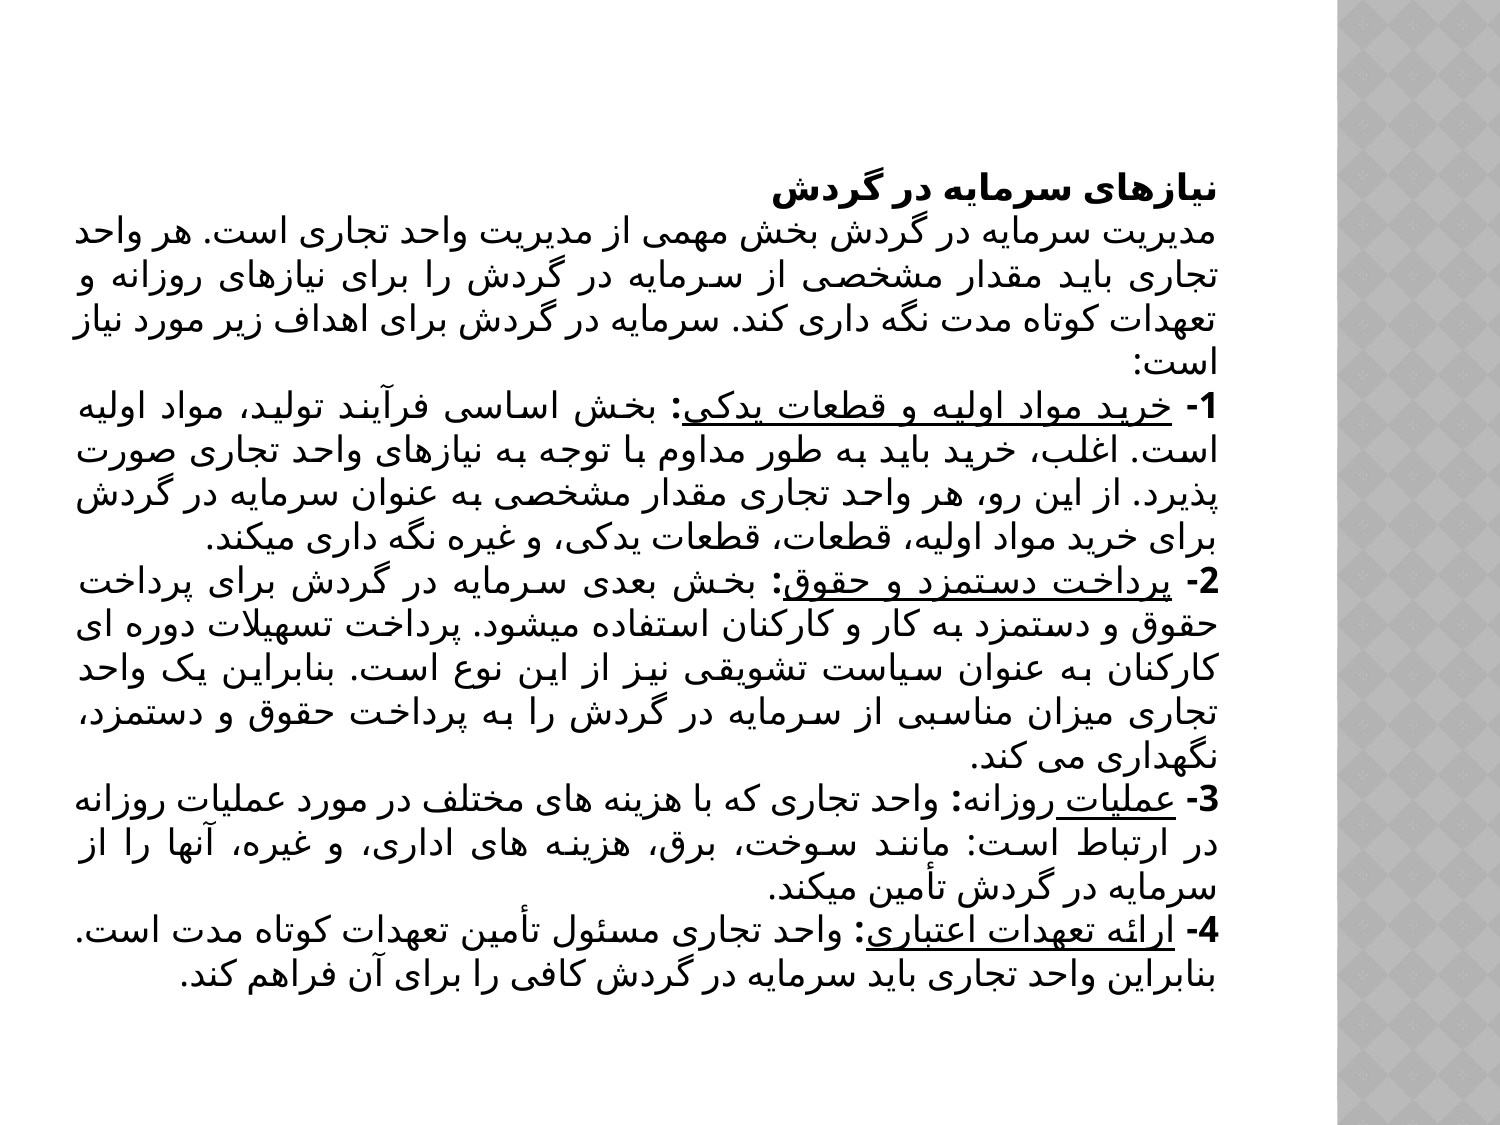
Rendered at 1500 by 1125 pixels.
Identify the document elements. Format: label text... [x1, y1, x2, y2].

text_box نیازهای سرمایه در گردش مدیریت سرمایه در گردش بخش مهمی از مدیریت واحد تجاری است. هر واحد تجاری باید مقدار مشخصی از سرمایه در گردش را برای نیازهای روزانه و تعهدات کوتاه مدت نگه داری کند. سرمایه در گردش برای اهداف زیر مورد نیاز است: 1- خرید مواد اولیه و قطعات یدکی: بخش اساسی فرآیند تولید، مواد اولیه است. اغلب، خرید باید به طور مداوم با توجه به نیازهای واحد تجاری صورت پذیرد. از این رو، هر واحد تجاری مقدار مشخصی به عنوان سرمایه در گردش برای خرید مواد اولیه، قطعات، قطعات یدکی، و غیره نگه داری می‏کند. 2- پرداخت دستمزد و حقوق: بخش بعدی سرمایه در گردش برای پرداخت حقوق و دستمزد به کار و کارکنان استفاده می­شود. پرداخت تسهیلات دوره ای کارکنان به عنوان سیاست تشویقی نیز از این نوع است. بنابراین یک واحد تجاری میزان مناسبی از سرمایه در گردش را به پرداخت حقوق و دستمزد، نگه‎داری می کند. 3- عملیات روزانه: واحد تجاری که با هزینه های مختلف در مورد عملیات روزانه در ارتباط است: مانند سوخت، برق، هزینه های اداری، و غیره، آن­ها را از سرمایه در گردش تأمین می­کند. 4- ارائه تعهدات اعتباری: واحد تجاری مسئول تأمین تعهدات کوتاه مدت است. بنابراین واحد تجاری باید سرمایه در گردش کافی را برای آن فراهم کند. [58, 112, 1234, 1067]
